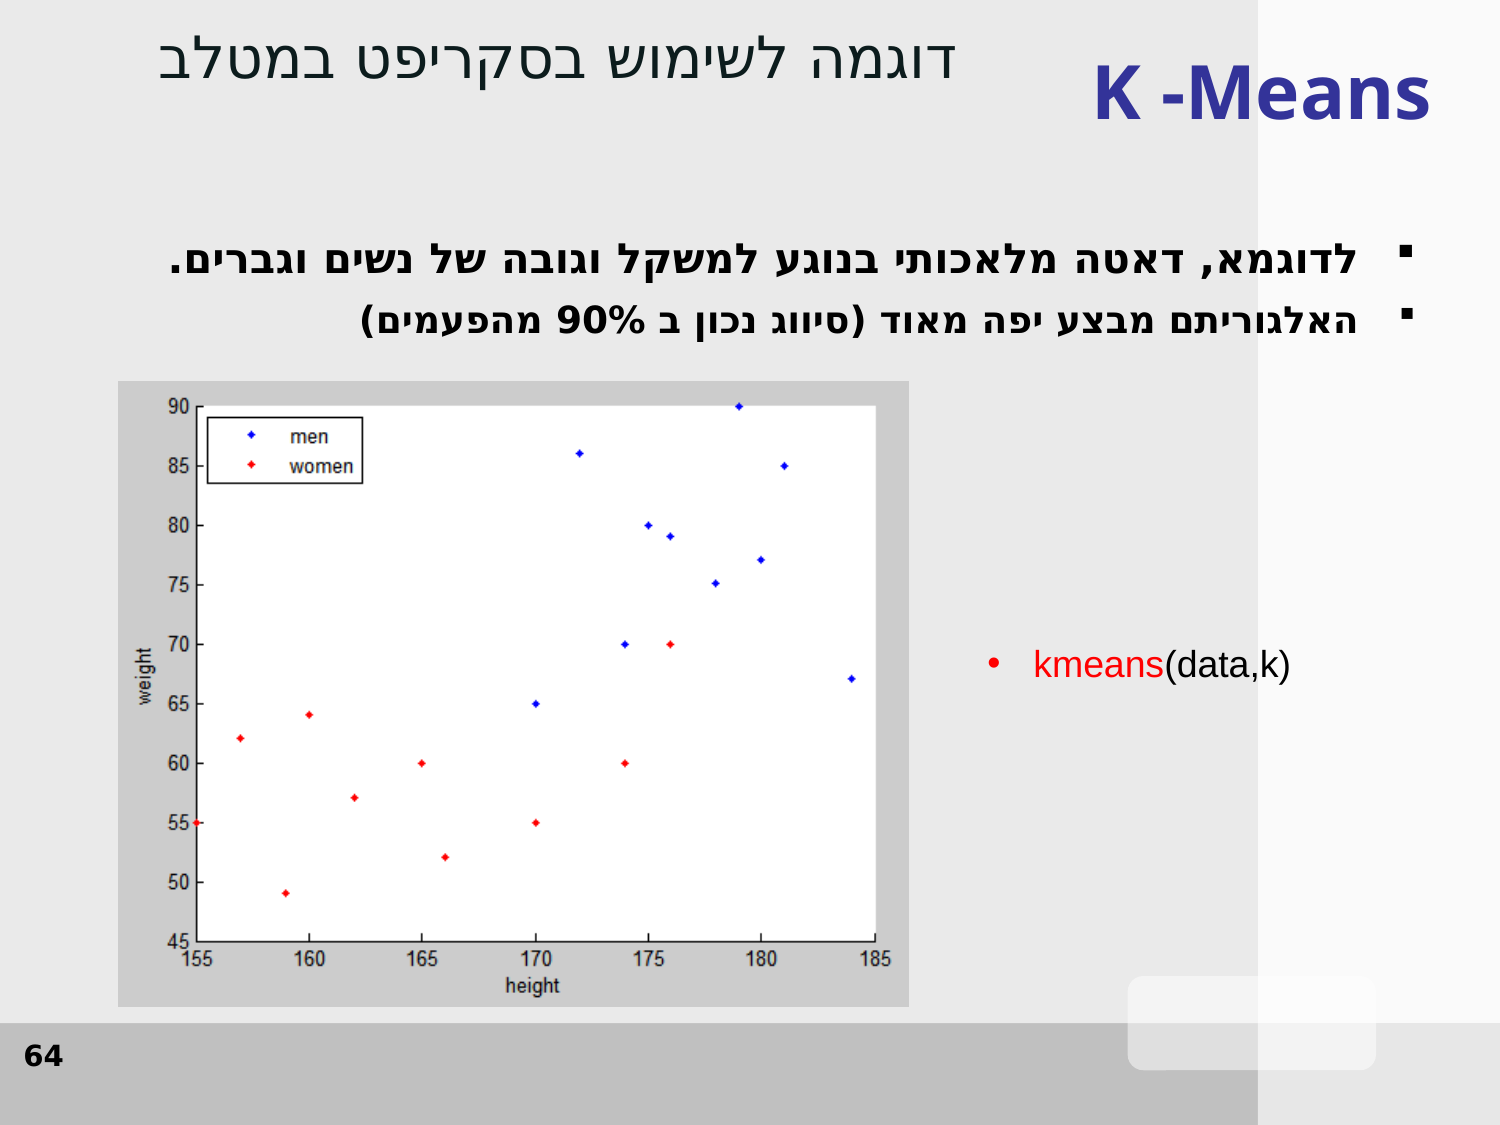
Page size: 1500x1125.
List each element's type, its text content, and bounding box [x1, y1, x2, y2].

text_box דוגמה לשימוש בסקריפט במטלב [0, 12, 973, 254]
text_box לדוגמא, דאטה מלאכותי בנוגע למשקל וגובה של נשים וגברים. [62, 218, 1422, 285]
picture [118, 381, 910, 1007]
text_box kmeans(data,k) [972, 632, 1336, 693]
slide_number 64 [8, 1029, 359, 1108]
text_box K -Means [973, 19, 1447, 160]
text_box האלגוריתם מבצע יפה מאוד (סיווג נכון ב 90% מהפעמים) [105, 280, 1431, 349]
